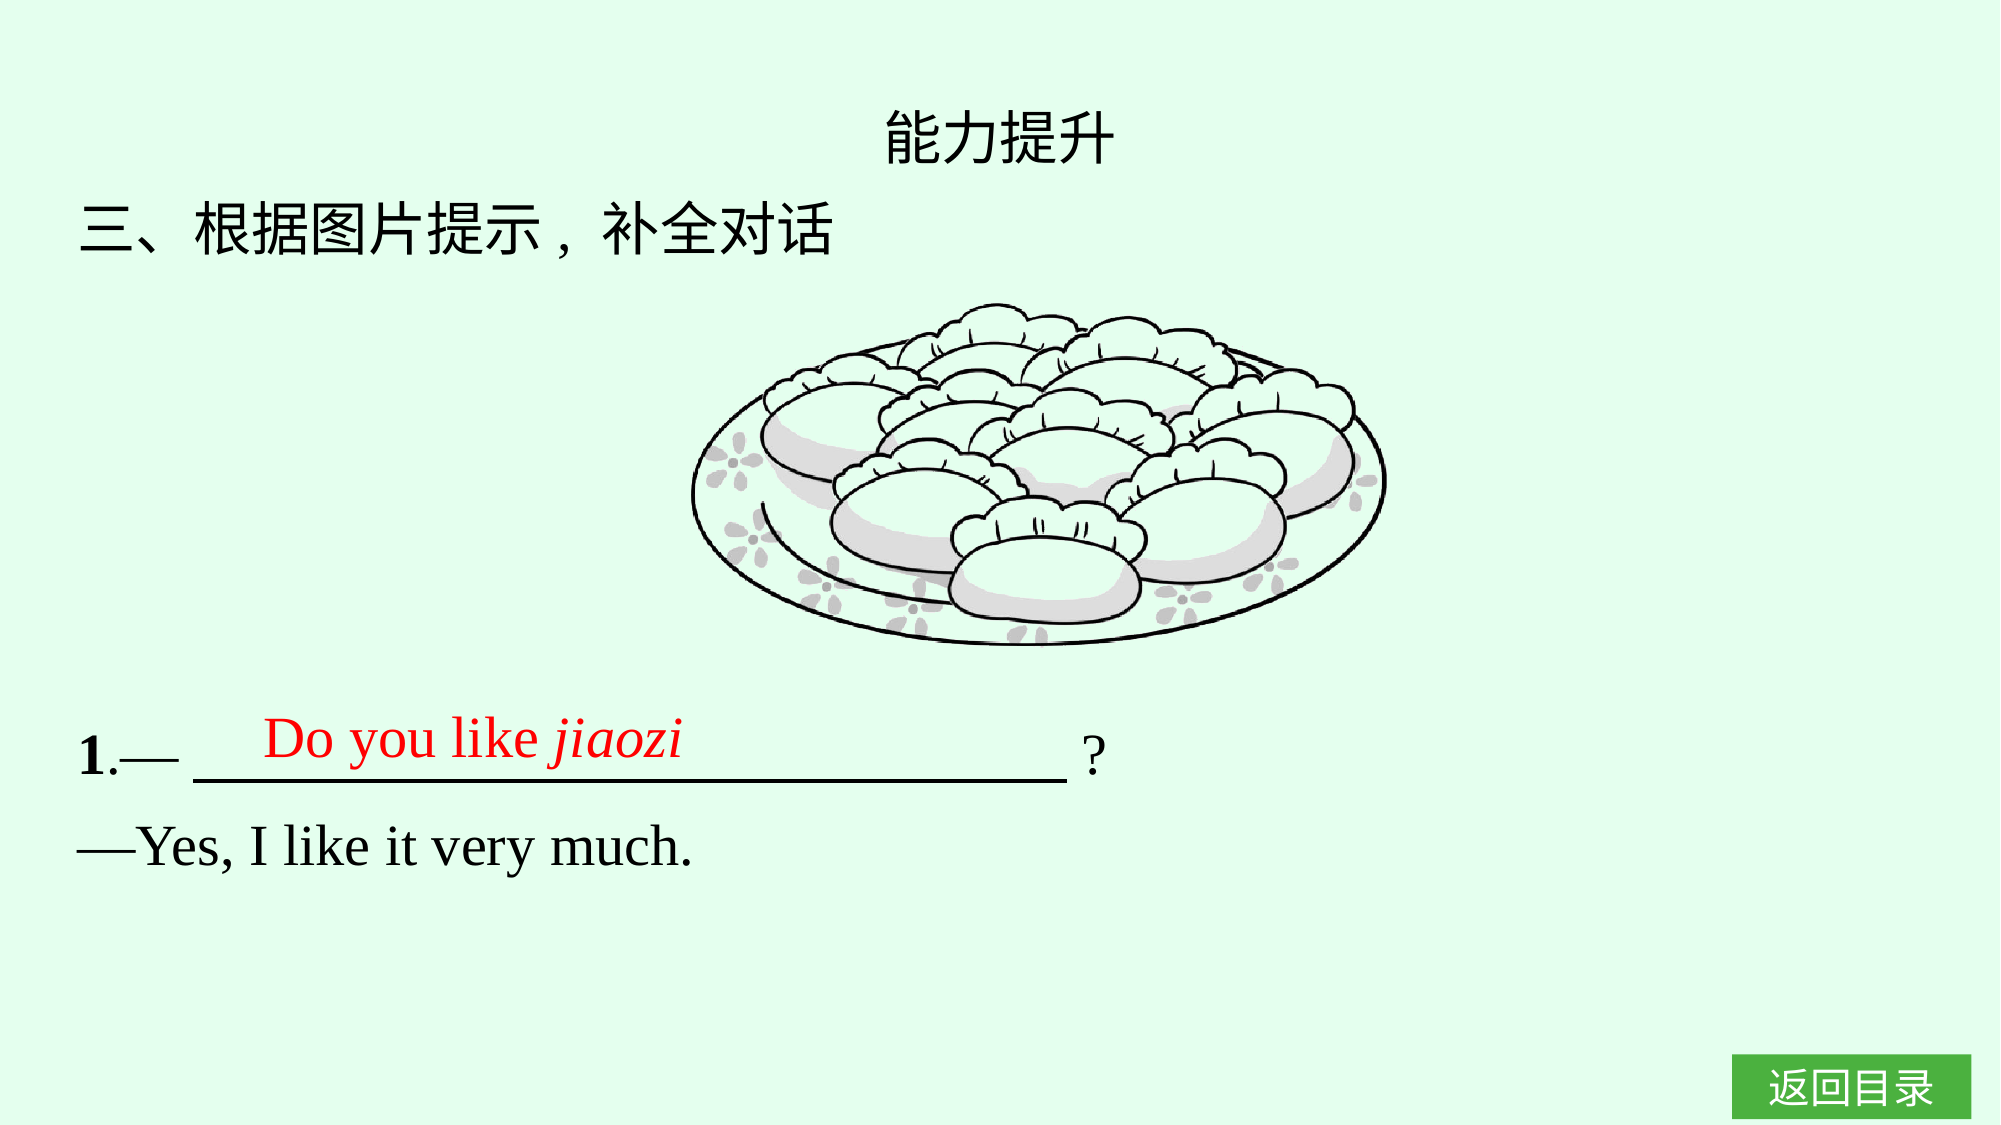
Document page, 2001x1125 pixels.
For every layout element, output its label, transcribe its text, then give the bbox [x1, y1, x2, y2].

picture [678, 286, 1396, 663]
text_box Do you like jiaozi [248, 677, 699, 777]
text_box 1.— ? —Yes, I like it very much. [62, 687, 1938, 885]
text_box 能力提升 三、根据图片提示, 补全对话 [62, 72, 1938, 270]
